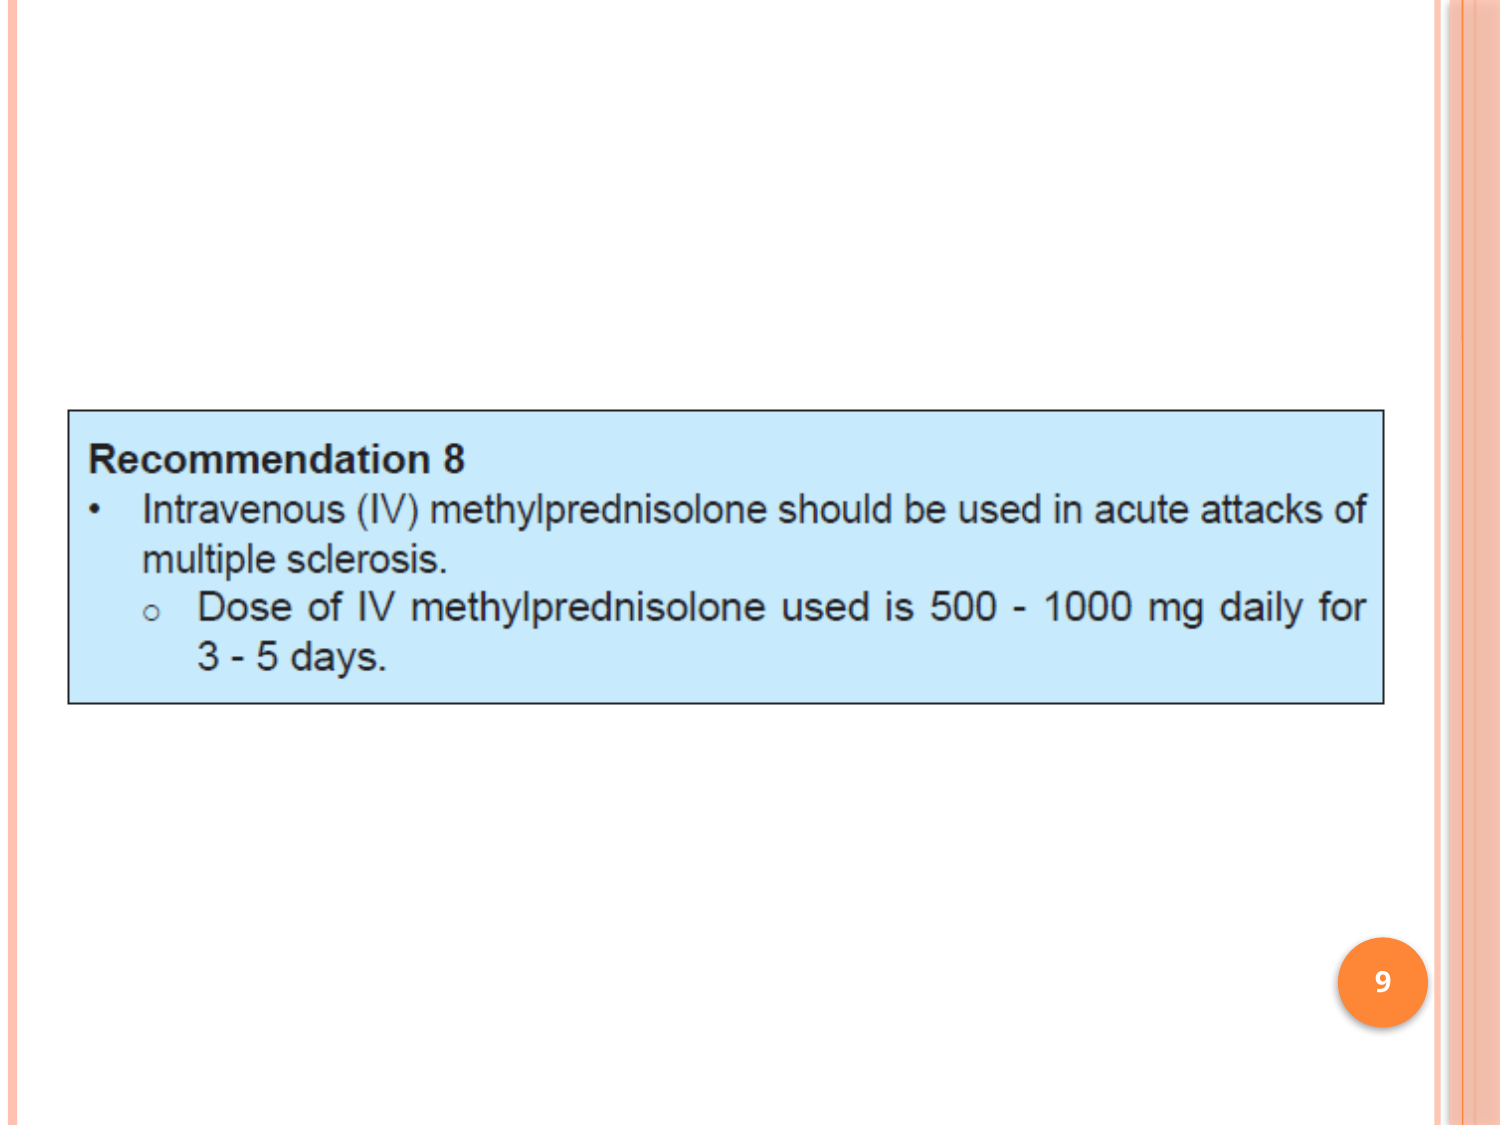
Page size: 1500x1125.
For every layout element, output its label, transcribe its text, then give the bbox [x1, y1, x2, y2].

slide_number 9 [1333, 940, 1434, 1027]
picture [65, 406, 1391, 710]
